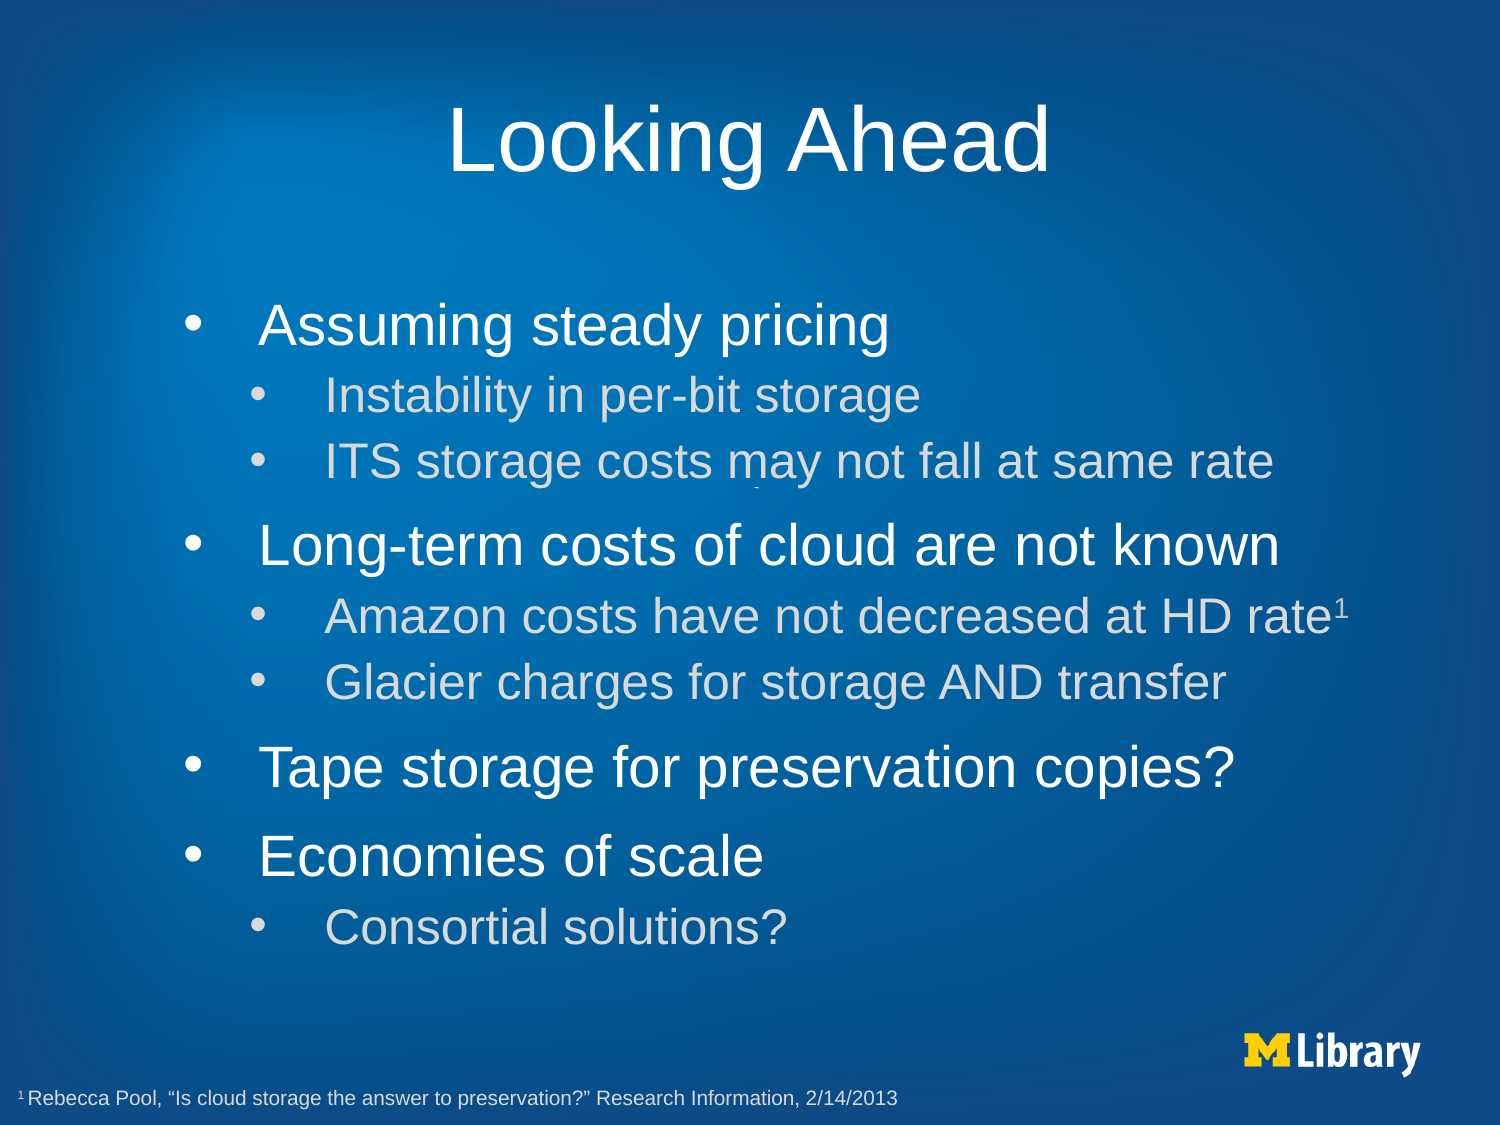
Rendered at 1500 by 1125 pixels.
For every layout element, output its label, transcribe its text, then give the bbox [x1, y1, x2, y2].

picture [0, 0, 1500, 1125]
list Assuming steady pricing Instability in per-bit storage ITS storage costs may not fall at same rate Long-term costs of cloud are not known Amazon costs have not decreased at HD rate1 Glacier charges for storage AND transfer Tape storage for preservation copies? Economies of scale Consortial solutions? [112, 272, 1388, 1035]
title Looking Ahead [112, 40, 1388, 229]
text_box 1 Rebecca Pool, “Is cloud storage the answer to preservation?” Research Information, 2/14/2013 [3, 1077, 1244, 1118]
